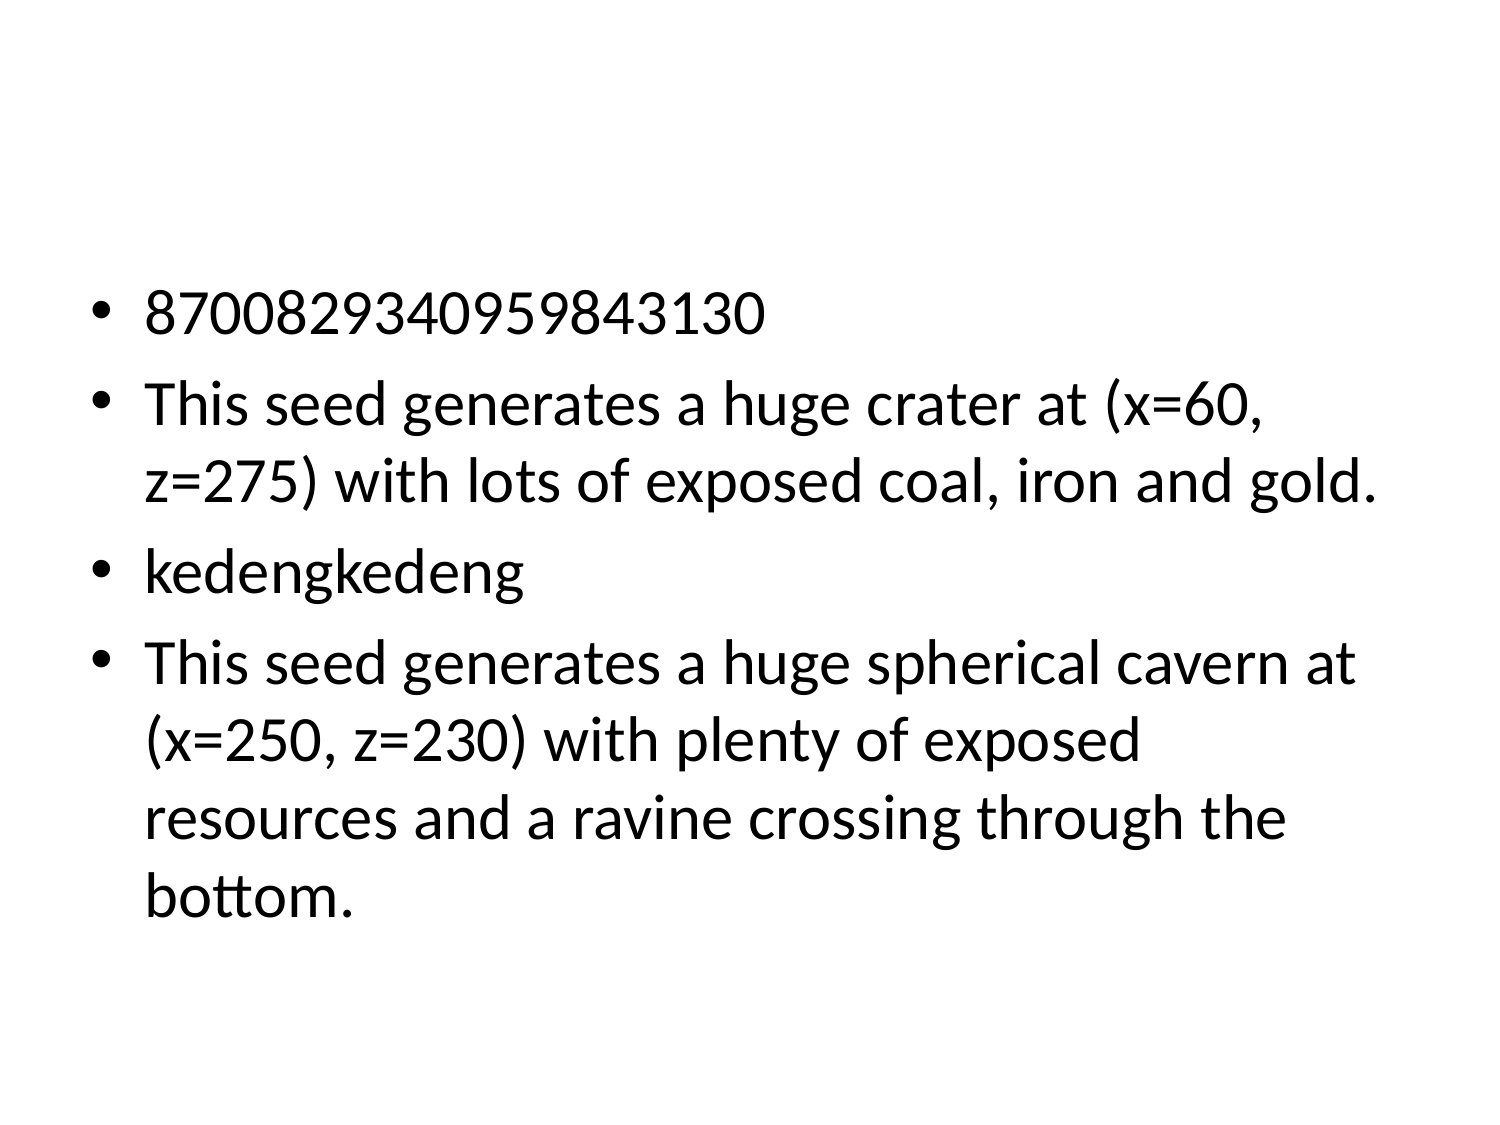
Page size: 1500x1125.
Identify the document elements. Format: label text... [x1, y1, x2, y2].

list 8700829340959843130 This seed generates a huge crater at (x=60, z=275) with lots of exposed coal, iron and gold. kedengkedeng This seed generates a huge spherical cavern at (x=250, z=230) with plenty of exposed resources and a ravine crossing through the bottom. [75, 262, 1425, 1005]
